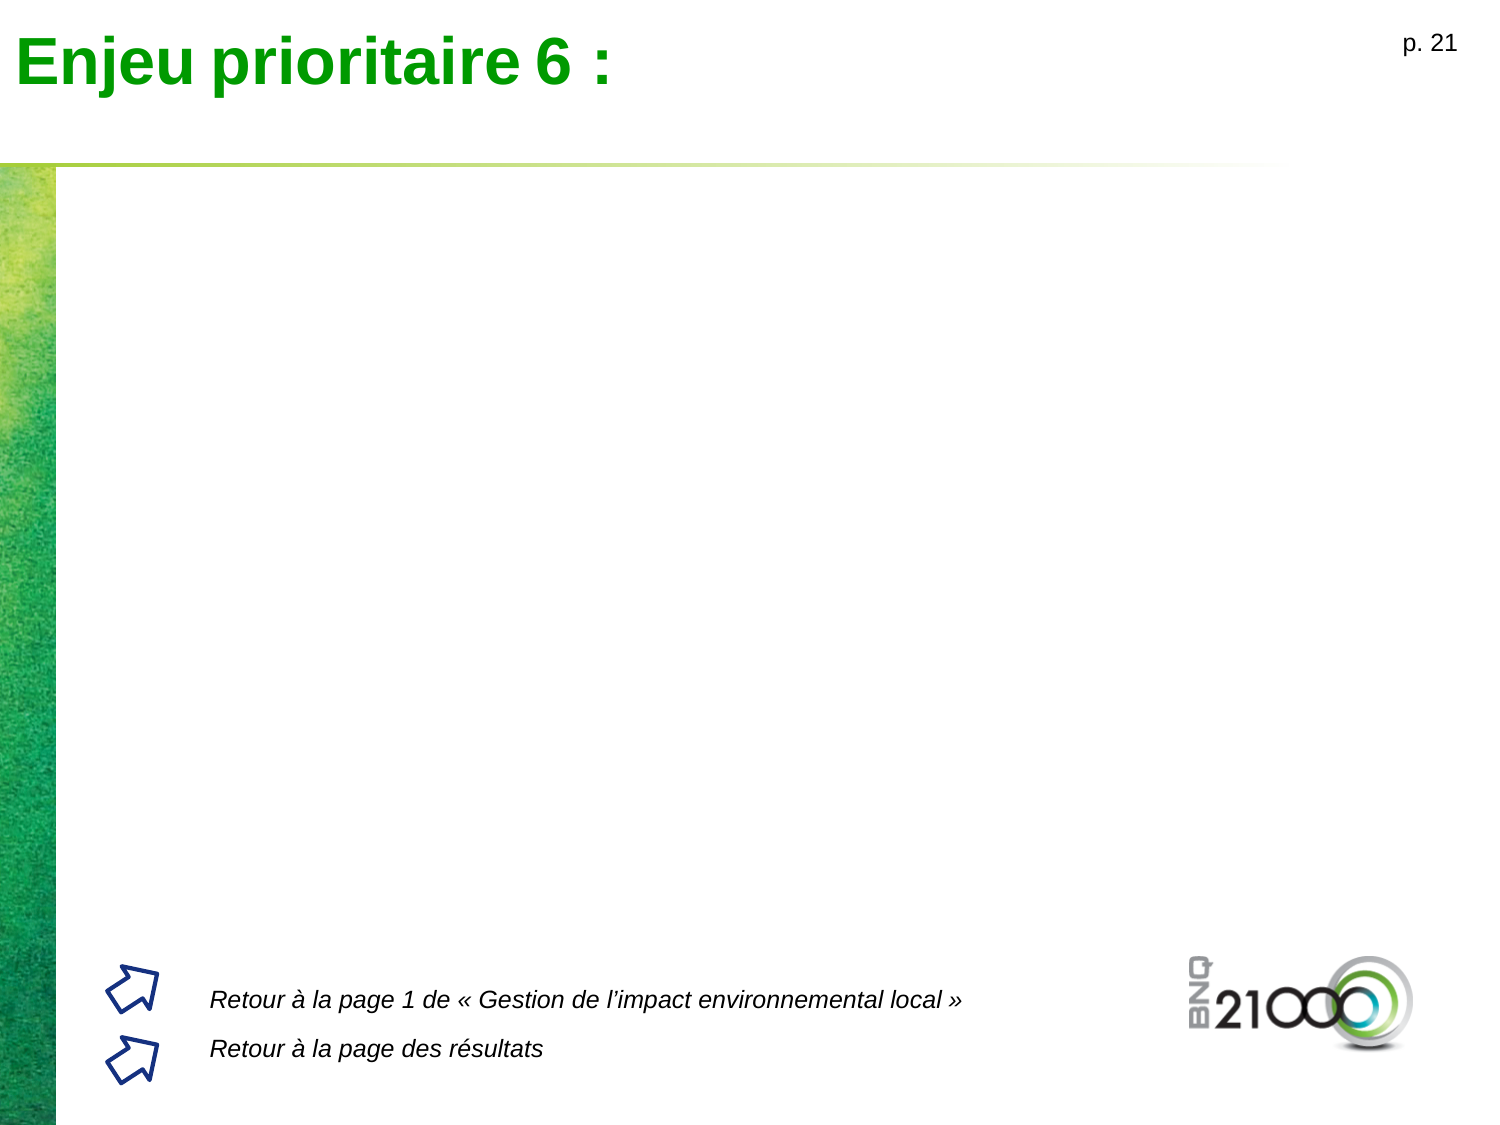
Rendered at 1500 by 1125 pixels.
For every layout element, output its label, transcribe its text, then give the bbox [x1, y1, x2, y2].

text_box Retour à la page 1 de « Gestion de l’impact environnemental local » [194, 975, 1034, 1021]
title Enjeu prioritaire 6 : [0, 18, 1389, 151]
picture [0, 163, 1500, 1125]
text_box p. 21 [1387, 19, 1495, 64]
picture [1184, 955, 1418, 1055]
text_box [105, 964, 160, 1015]
text_box [105, 1035, 160, 1086]
text_box Retour à la page des résultats [194, 1025, 739, 1070]
